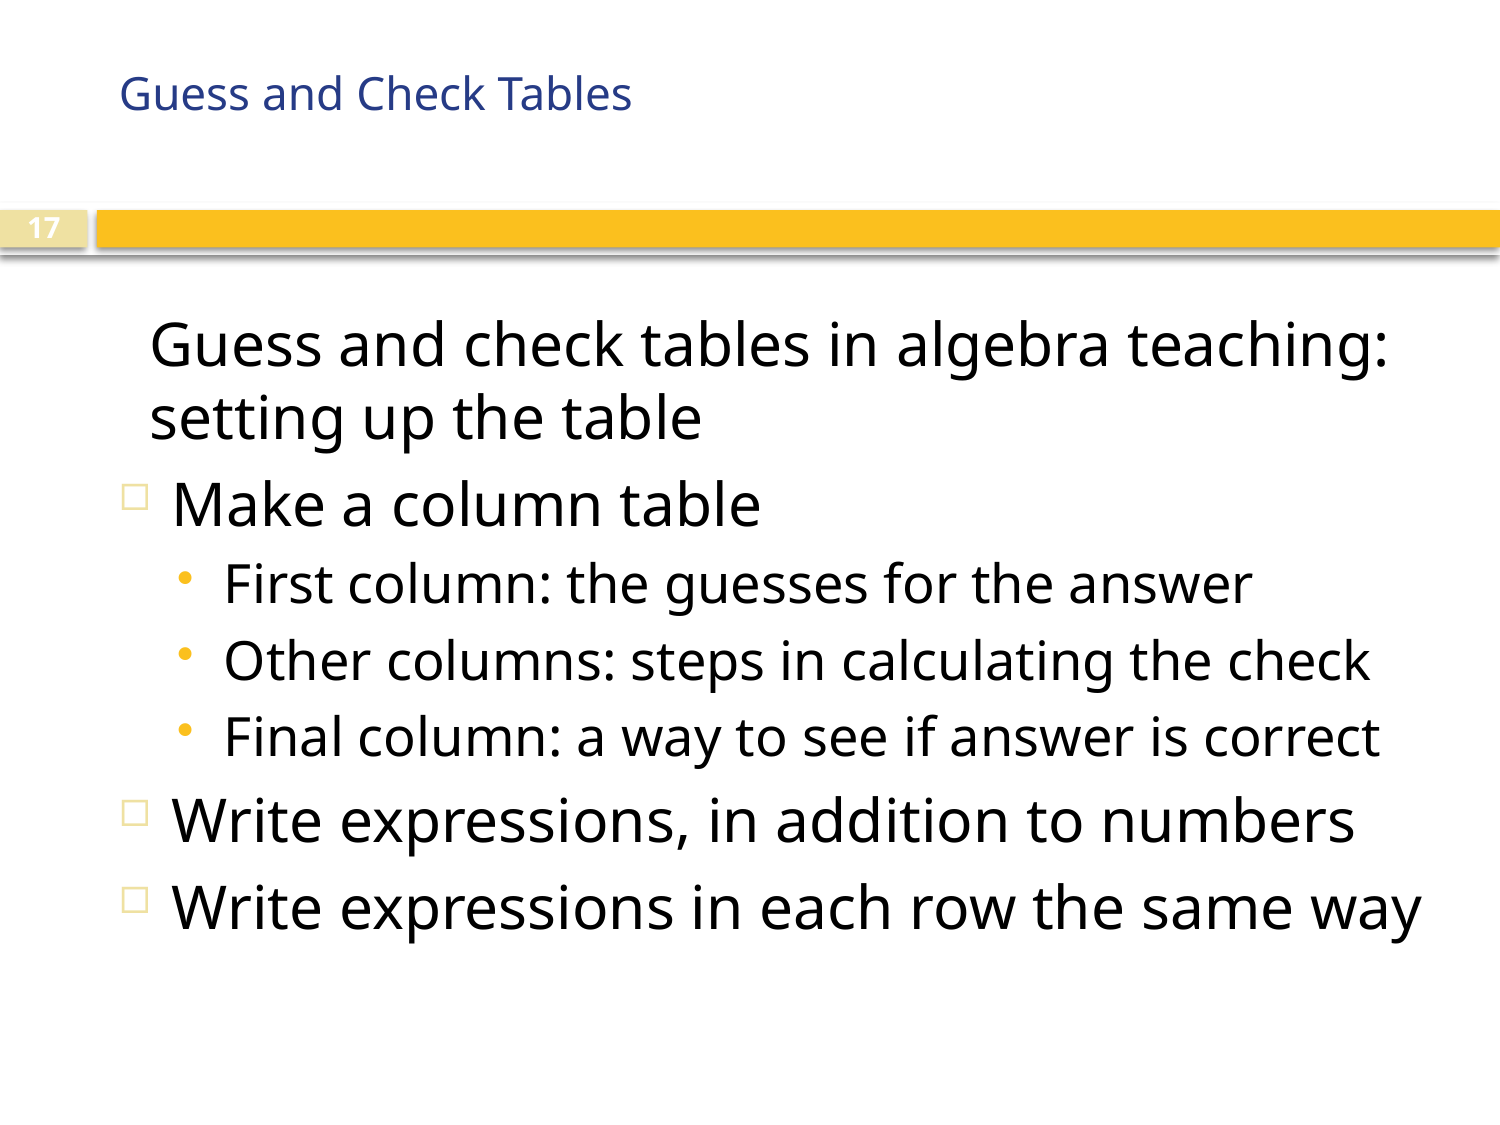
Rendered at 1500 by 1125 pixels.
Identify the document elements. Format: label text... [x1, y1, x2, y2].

list Guess and check tables in algebra teaching: setting up the table Make a column table First column: the guesses for the answer Other columns: steps in calculating the check Final column: a way to see if answer is correct Write expressions, in addition to numbers Write expressions in each row the same way [108, 301, 1462, 991]
slide_number 17 [0, 208, 88, 249]
title Guess and Check Tables [108, 43, 1462, 141]
